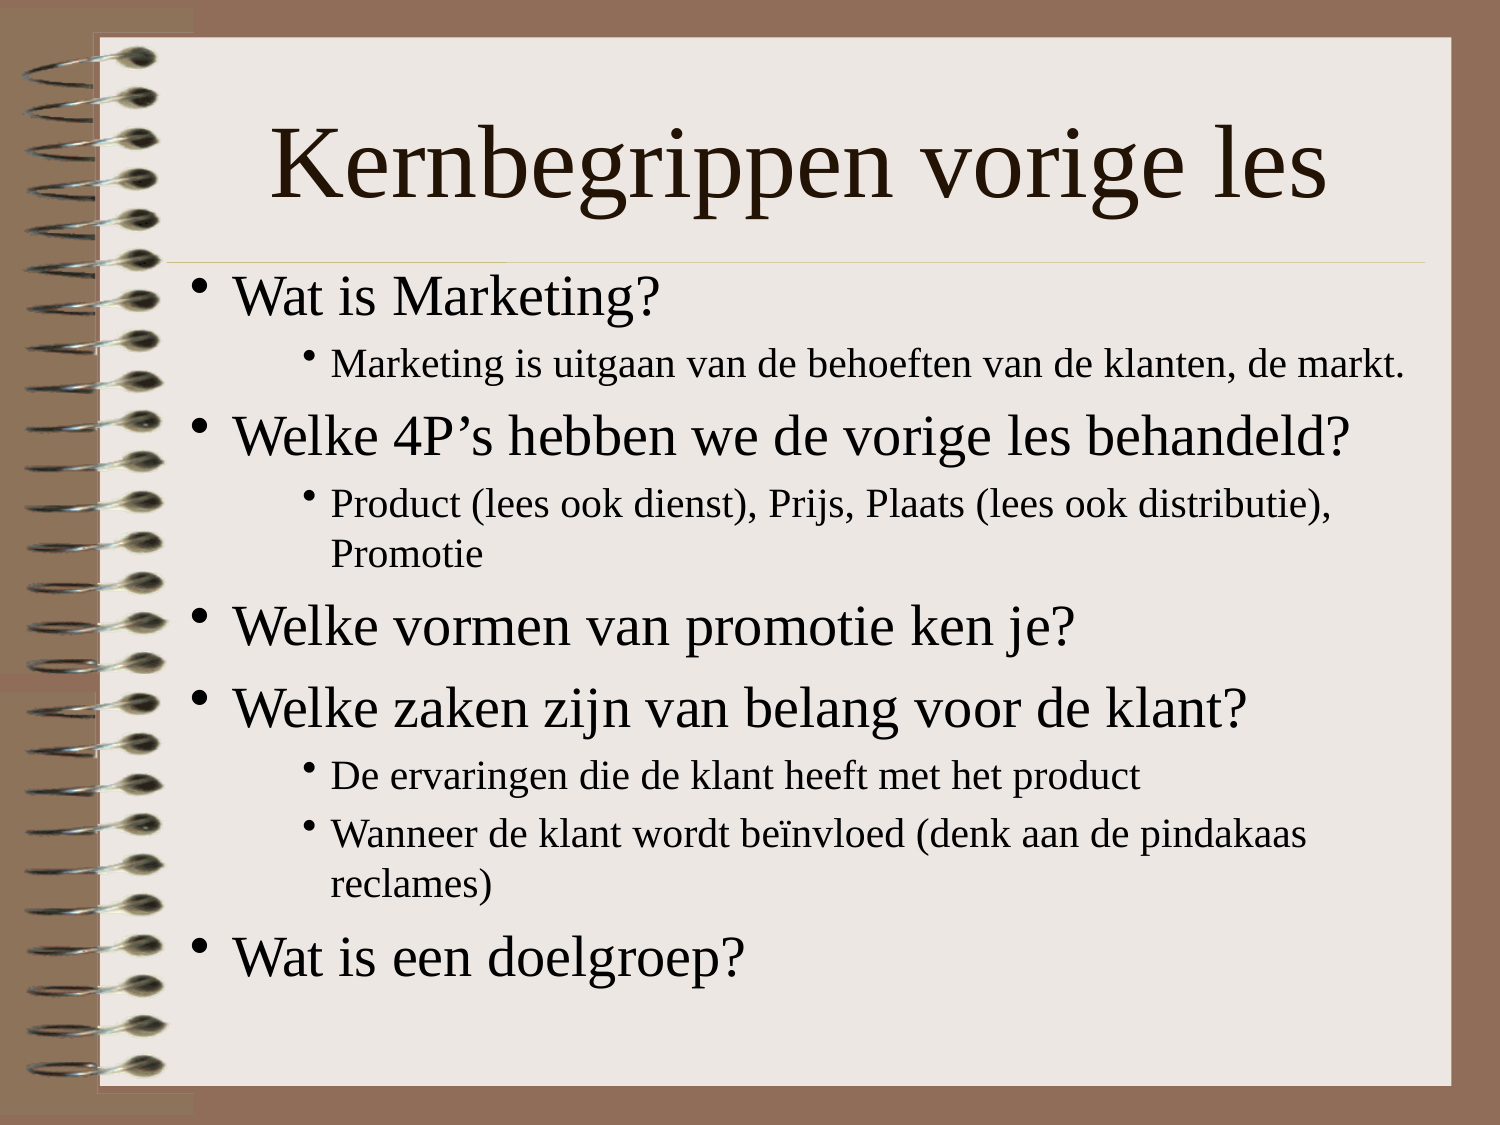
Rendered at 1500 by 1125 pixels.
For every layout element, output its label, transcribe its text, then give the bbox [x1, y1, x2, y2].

picture [0, 692, 194, 1115]
title Kernbegrippen vorige les [174, 62, 1425, 249]
list Wat is Marketing? Marketing is uitgaan van de behoeften van de klanten, de markt. Welke 4P’s hebben we de vorige les behandeld? Product (lees ook dienst), Prijs, Plaats (lees ook distributie), Promotie Welke vormen van promotie ken je? Welke zaken zijn van belang voor de klant? De ervaringen die de klant heeft met het product Wanneer de klant wordt beïnvloed (denk aan de pindakaas reclames) Wat is een doelgroep? [174, 249, 1425, 1017]
picture [0, 8, 194, 674]
